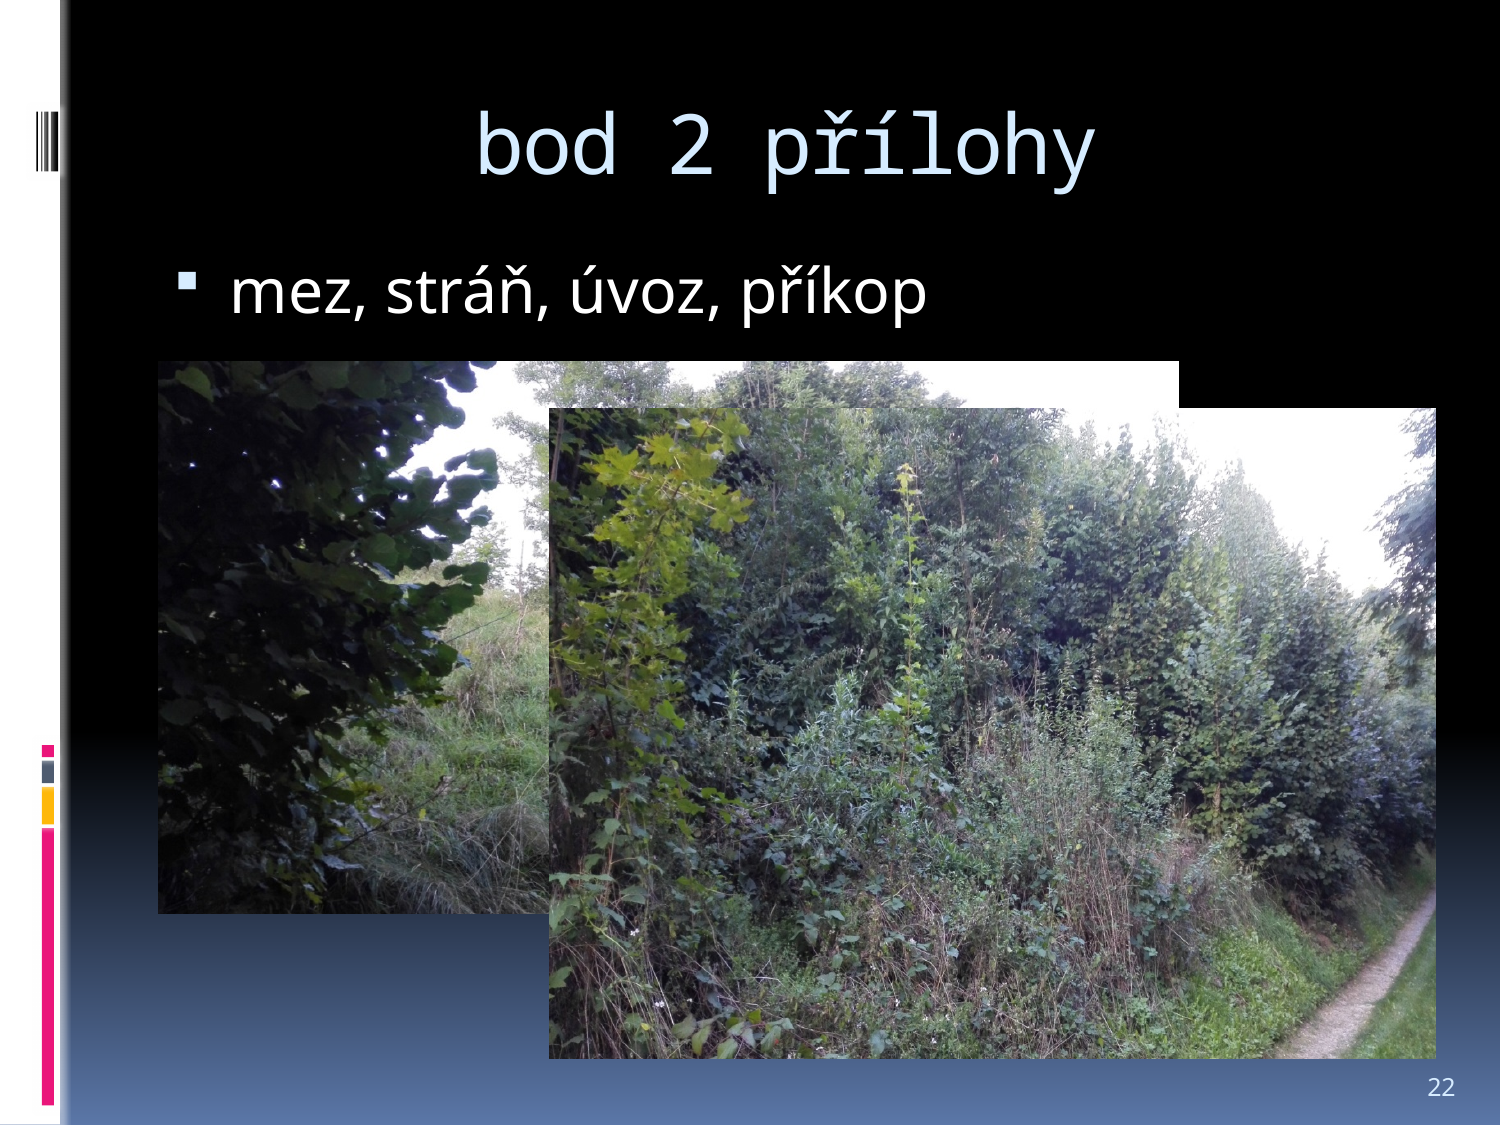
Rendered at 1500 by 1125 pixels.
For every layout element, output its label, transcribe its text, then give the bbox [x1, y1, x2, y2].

list mez, stráň, úvoz, příkop pozemky mezí u komunikací, u úvozových polních cest, meze mezi jednotlivými zemědělskými pozemky a stráně, které jsou převážně zatravněné, ale i částečně zarostlé křovinami, popřípadě i jednotlivými stromy [147, 243, 1423, 949]
title bod 2 přílohy [150, 83, 1425, 234]
picture [157, 361, 1179, 914]
slide_number 22 [1412, 1052, 1488, 1113]
picture [548, 408, 1436, 1060]
